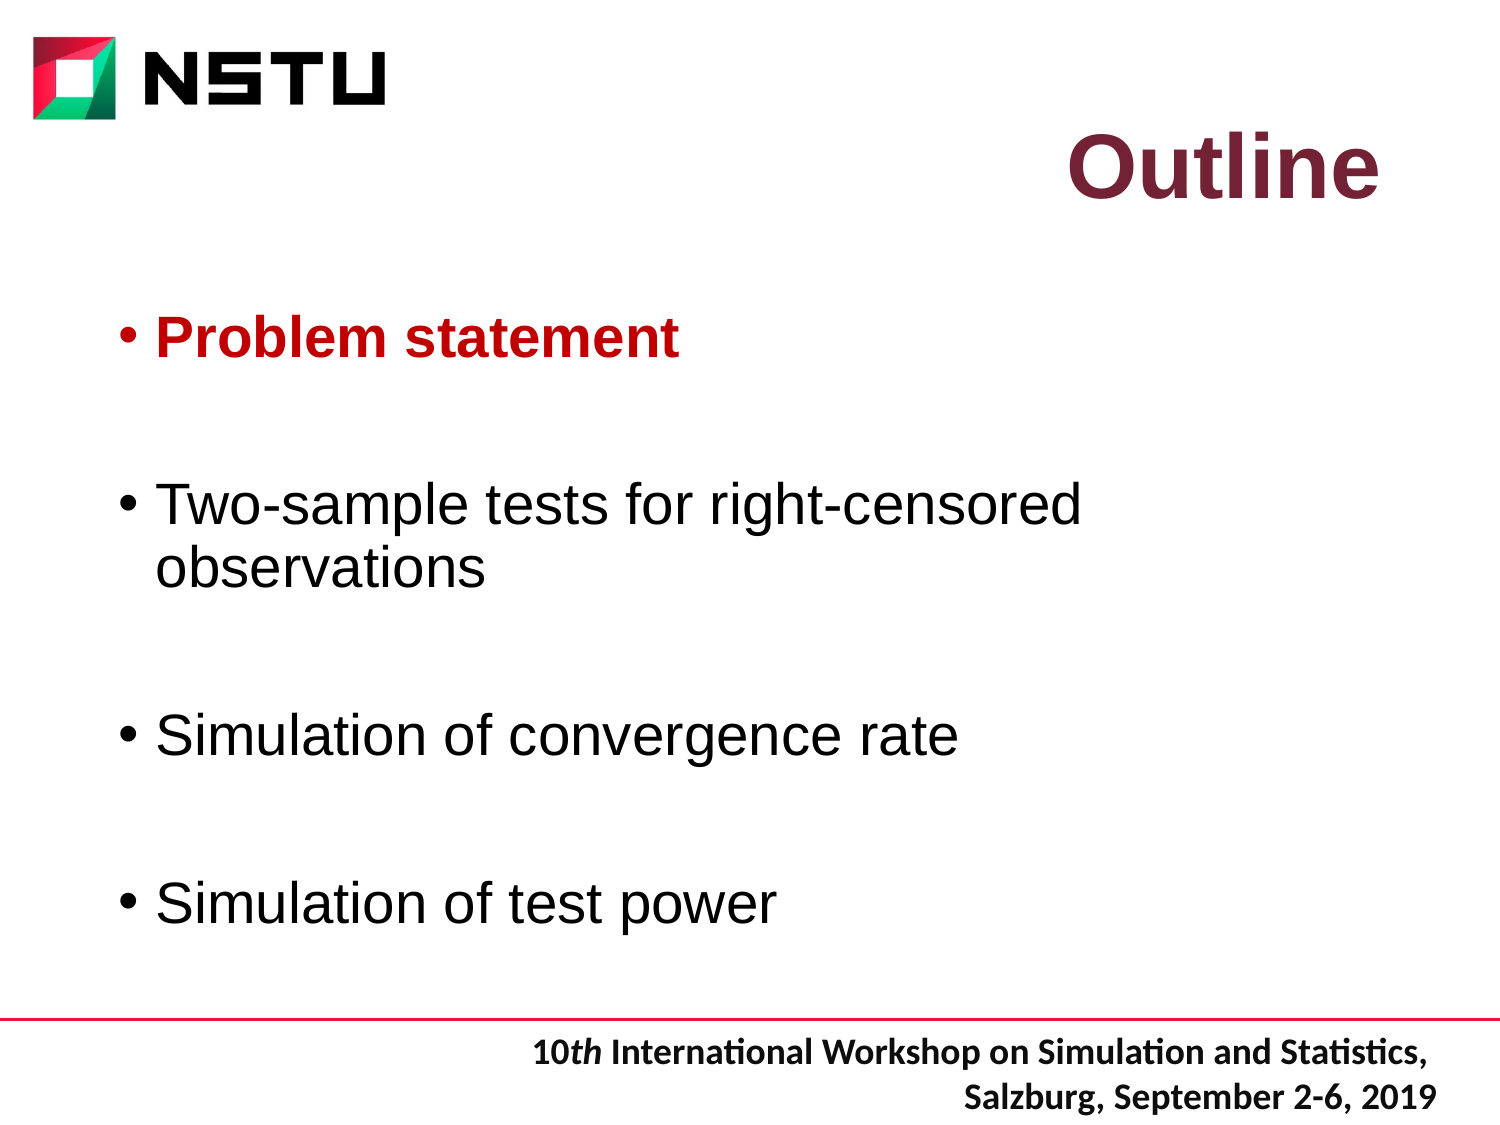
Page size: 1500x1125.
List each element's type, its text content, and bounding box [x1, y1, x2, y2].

list Problem statement Two-sample tests for right-censored observations Simulation of convergence rate Simulation of test power [103, 299, 1397, 1014]
text_box 10th International Workshop on Simulation and Statistics, Salzburg, September 2-6, 2019 [71, 1020, 1453, 1125]
title Outline [103, 59, 1397, 278]
picture [33, 0, 385, 157]
